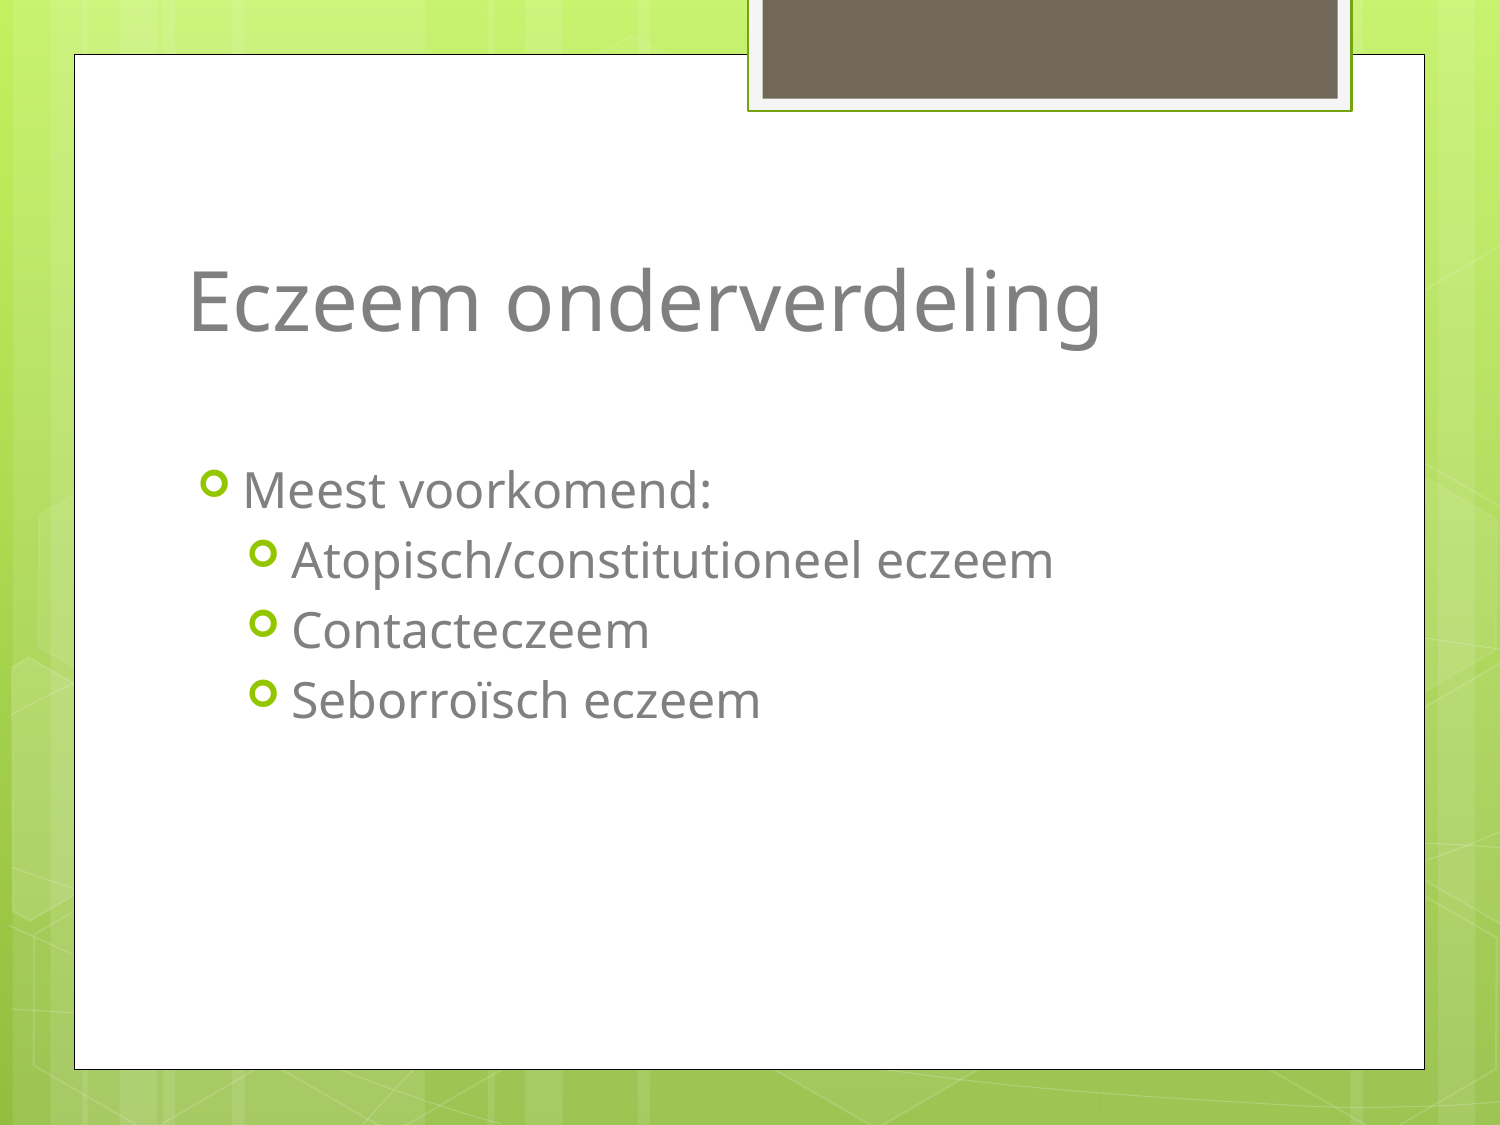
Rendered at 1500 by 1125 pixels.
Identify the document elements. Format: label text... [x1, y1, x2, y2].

title Eczeem onderverdeling [171, 168, 1324, 357]
list Meest voorkomend: Atopisch/constitutioneel eczeem Contacteczeem Seborroïsch eczeem [171, 381, 1283, 957]
